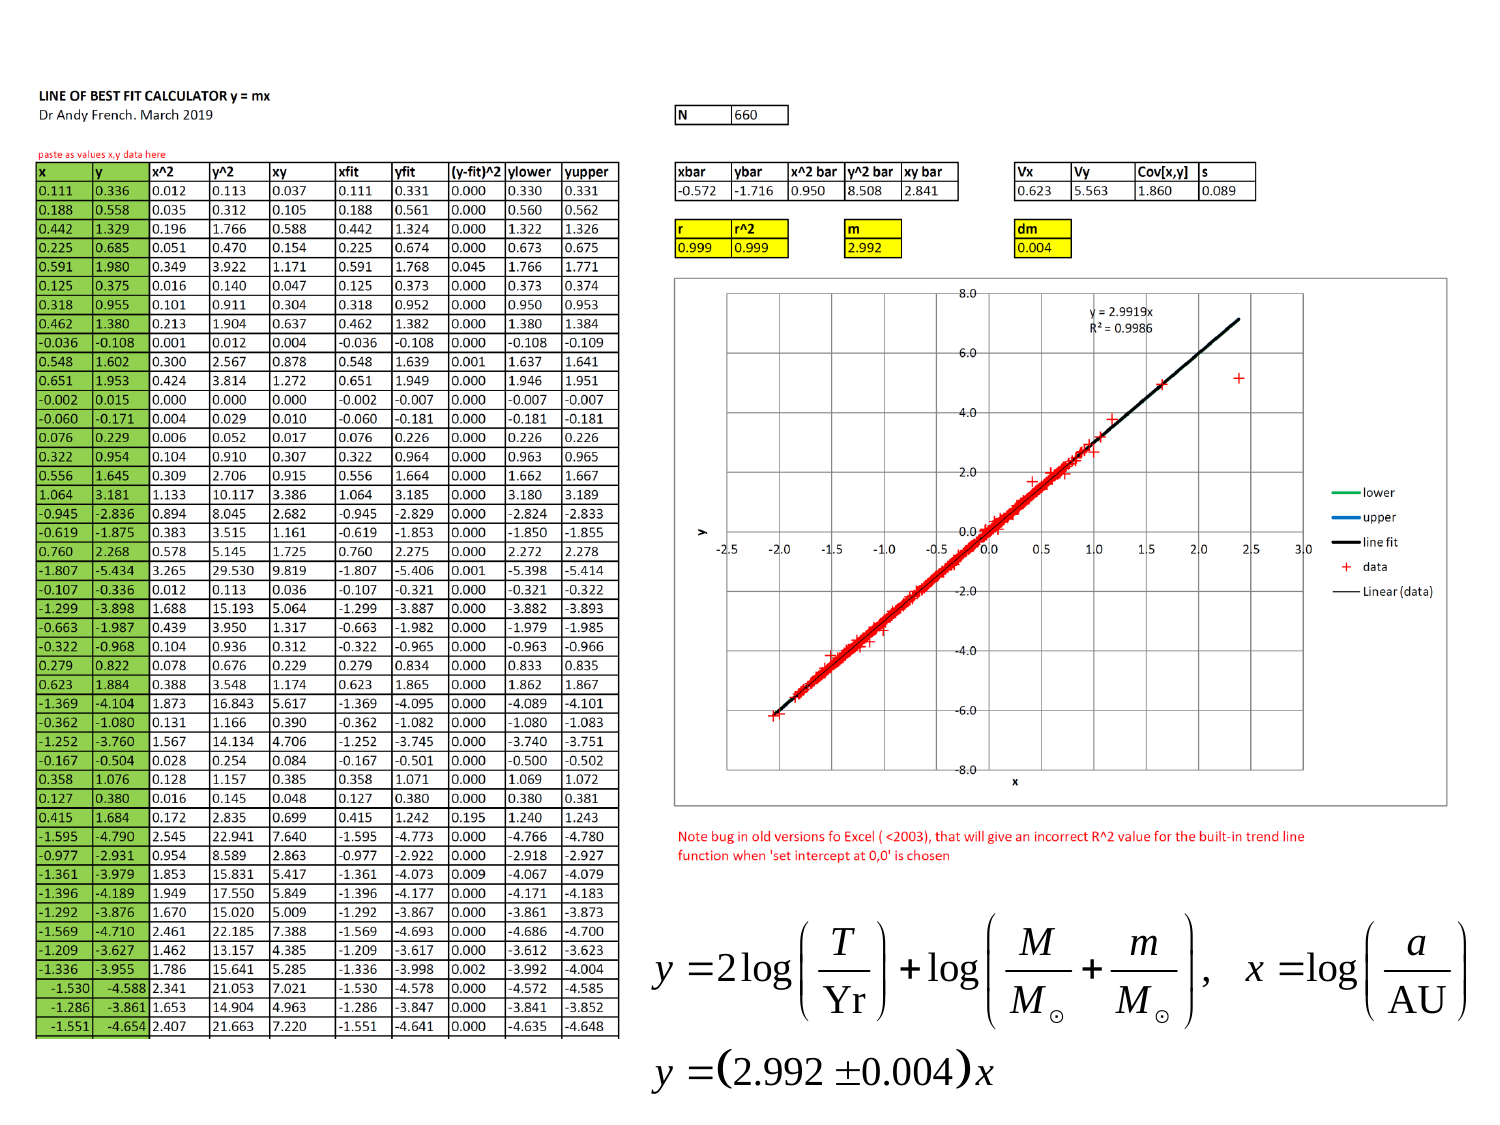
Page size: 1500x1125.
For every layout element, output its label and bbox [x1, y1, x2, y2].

picture [0, 68, 1500, 1040]
text_box [643, 904, 1480, 1110]
